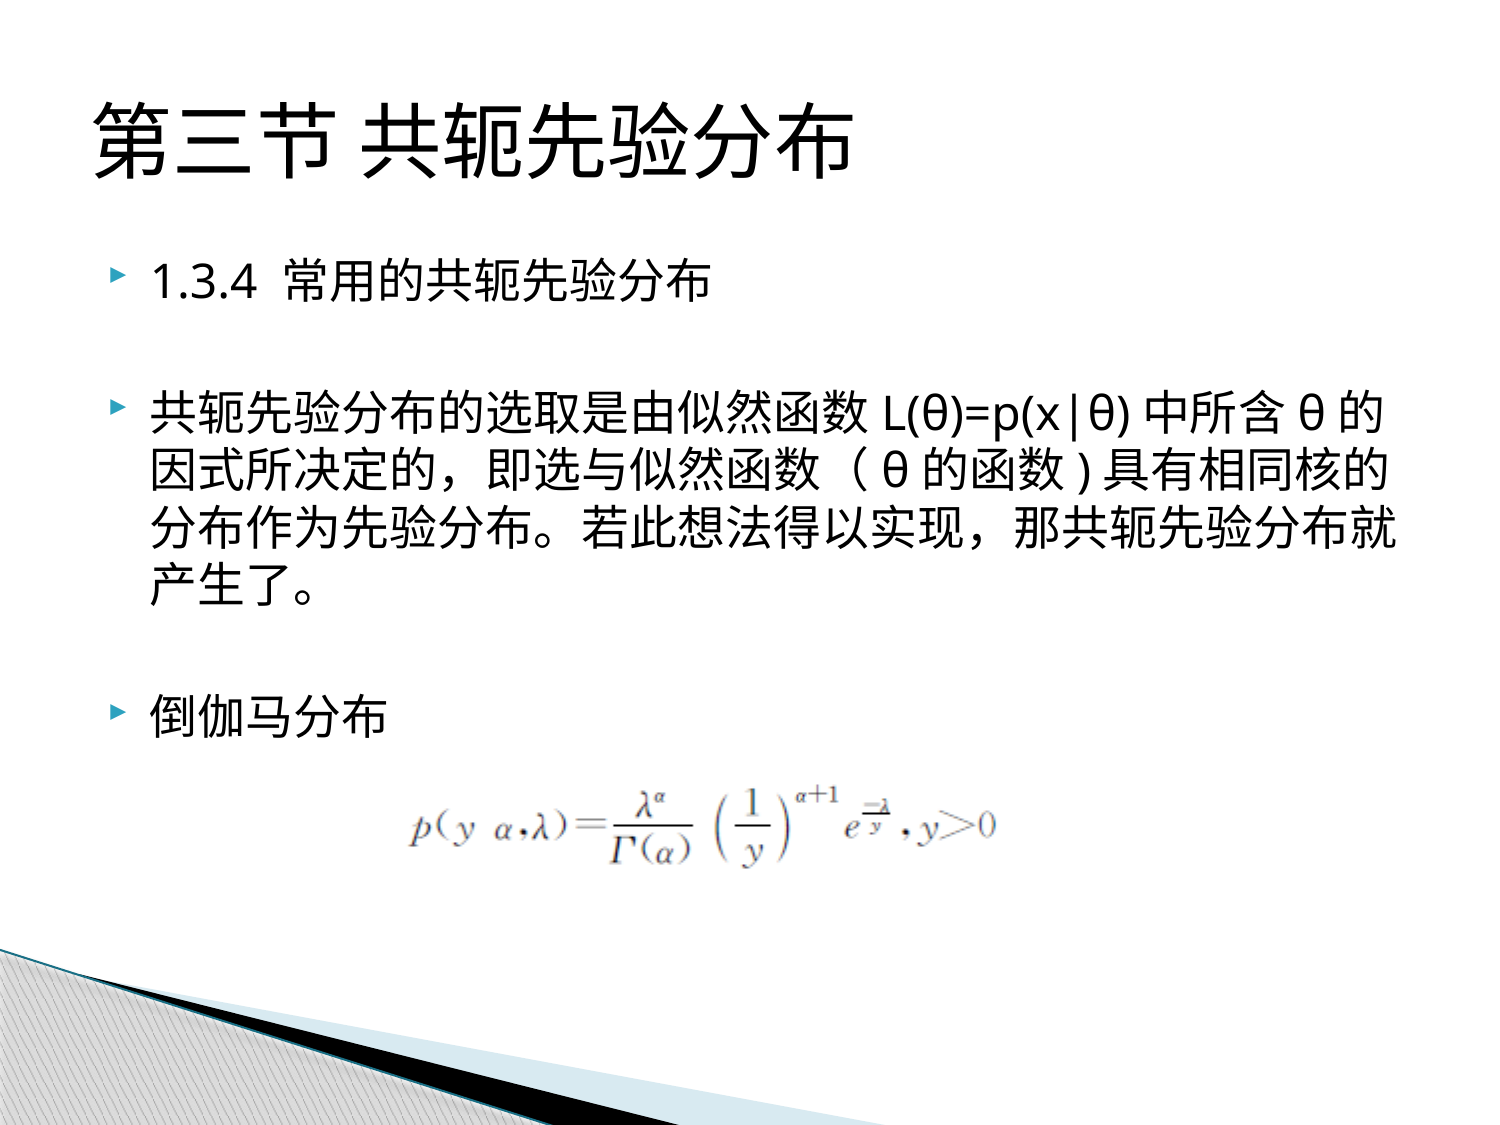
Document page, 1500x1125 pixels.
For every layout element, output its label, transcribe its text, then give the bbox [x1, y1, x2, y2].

title 第三节 共轭先验分布 [75, 45, 1425, 233]
list 1.3.4 常用的共轭先验分布 共轭先验分布的选取是由似然函数L(θ)=p(x|θ)中所含θ的因式所决定的，即选与似然函数（θ的函数)具有相同核的分布作为先验分布。若此想法得以实现，那共轭先验分布就产生了。 倒伽马分布 [75, 243, 1425, 986]
picture [363, 773, 1020, 880]
